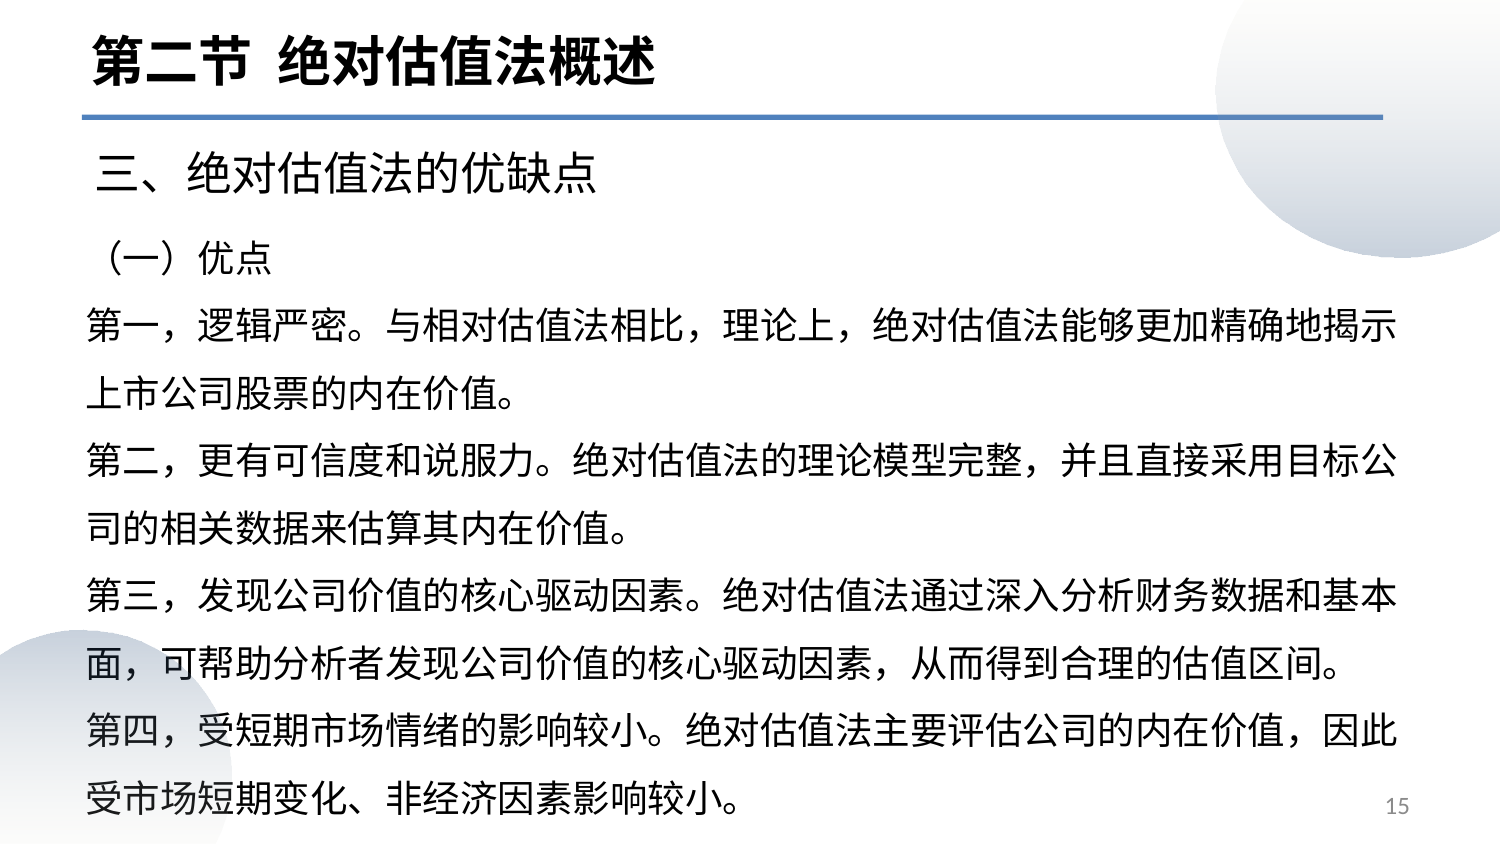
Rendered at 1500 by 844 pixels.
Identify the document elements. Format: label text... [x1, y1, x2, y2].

title 三、绝对估值法的优缺点 [79, 118, 1256, 200]
text_box [1213, 0, 1500, 260]
slide_number 15 [1074, 782, 1425, 827]
list （一）优点 第一，逻辑严密。与相对估值法相比，理论上，绝对估值法能够更加精确地揭示上市公司股票的内在价值。 第二，更有可信度和说服力。绝对估值法的理论模型完整，并且直接采用目标公司的相关数据来估算其内在价值。 第三，发现公司价值的核心驱动因素。绝对估值法通过深入分析财务数据和基本面，可帮助分析者发现公司价值的核心驱动因素，从而得到合理的估值区间。 第四，受短期市场情绪的影响较小。绝对估值法主要评估公司的内在价值，因此受市场短期变化、非经济因素影响较小。 [70, 204, 1421, 762]
text_box 第二节 绝对估值法概述 [74, 11, 1234, 107]
text_box [0, 627, 234, 844]
